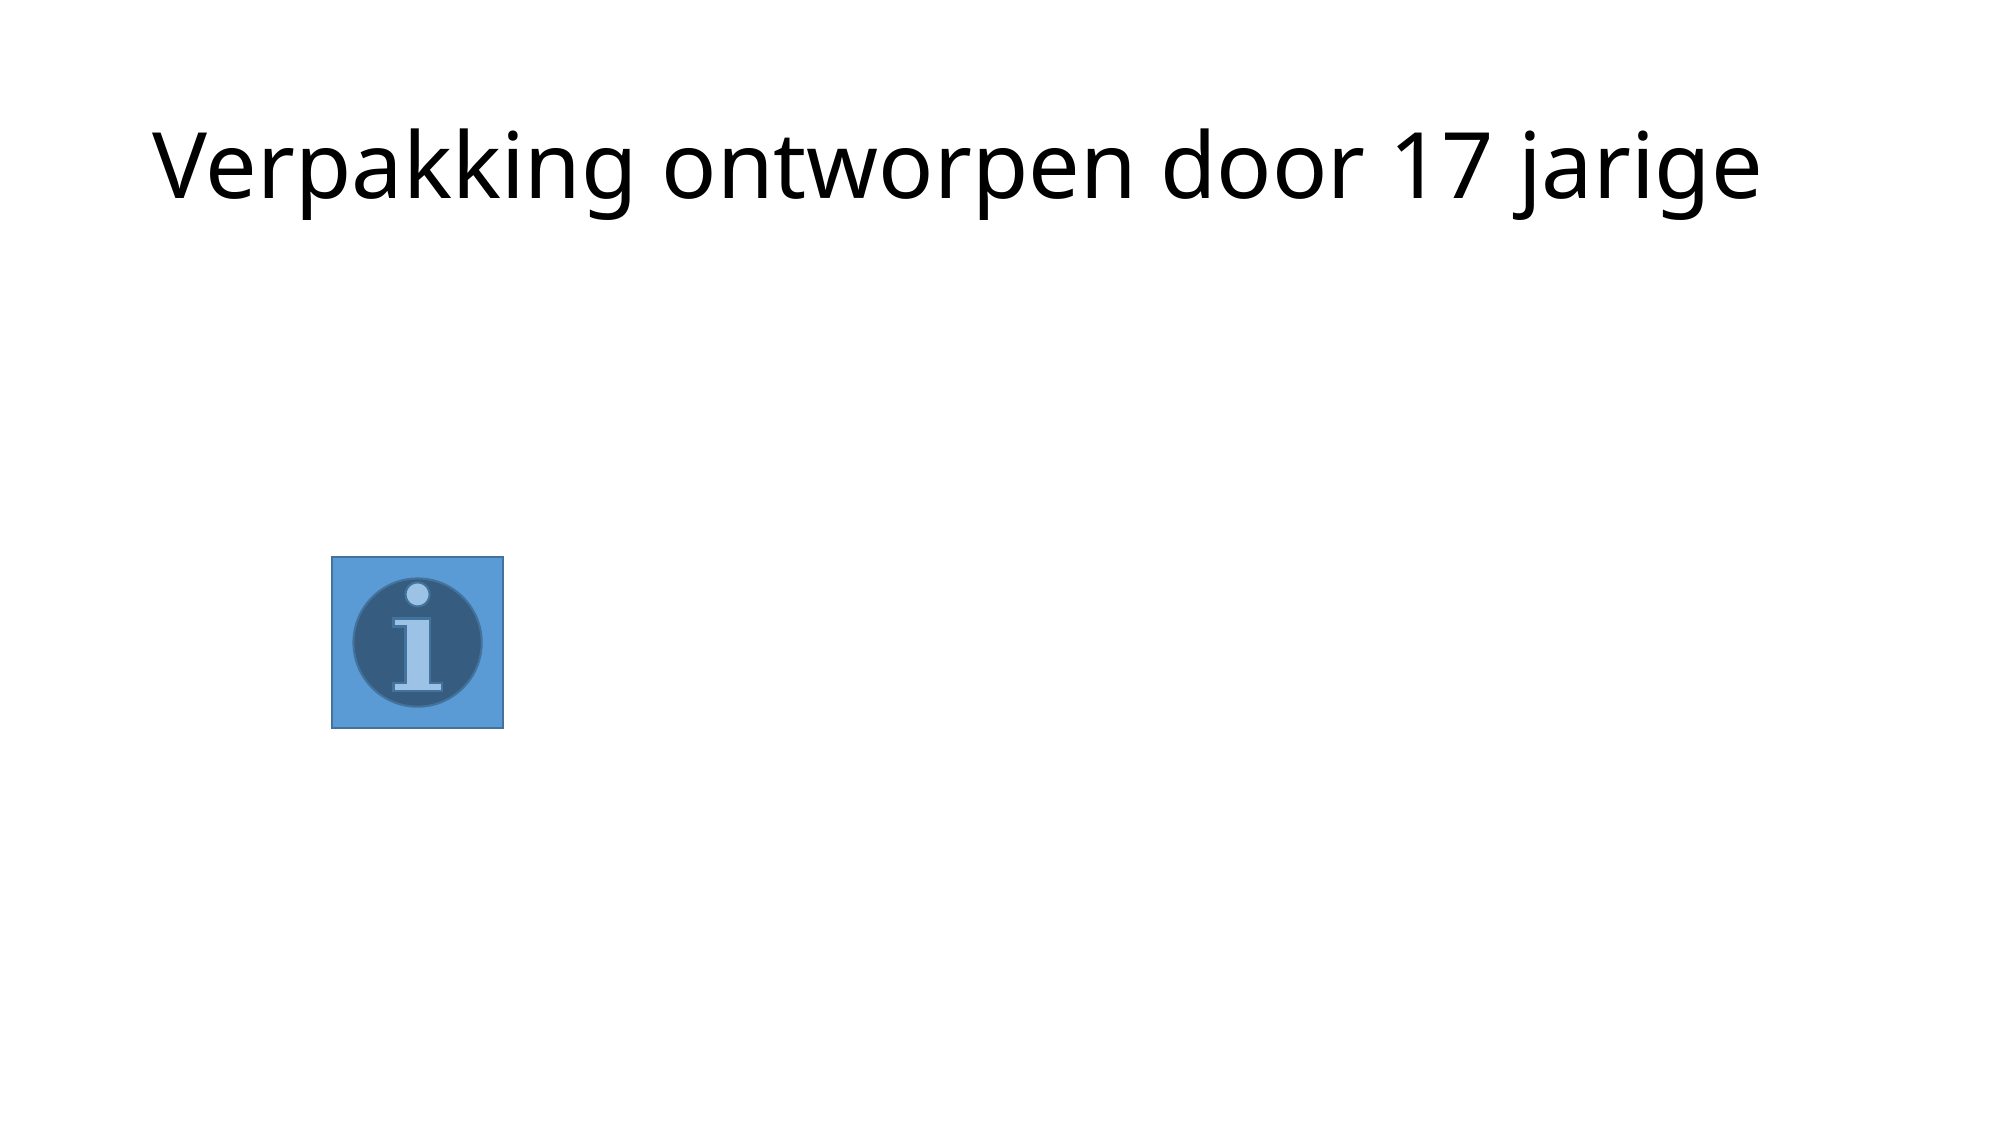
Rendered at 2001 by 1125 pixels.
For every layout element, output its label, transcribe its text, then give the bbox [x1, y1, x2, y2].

title Verpakking ontworpen door 17 jarige [137, 59, 1863, 278]
text_box [331, 556, 504, 729]
